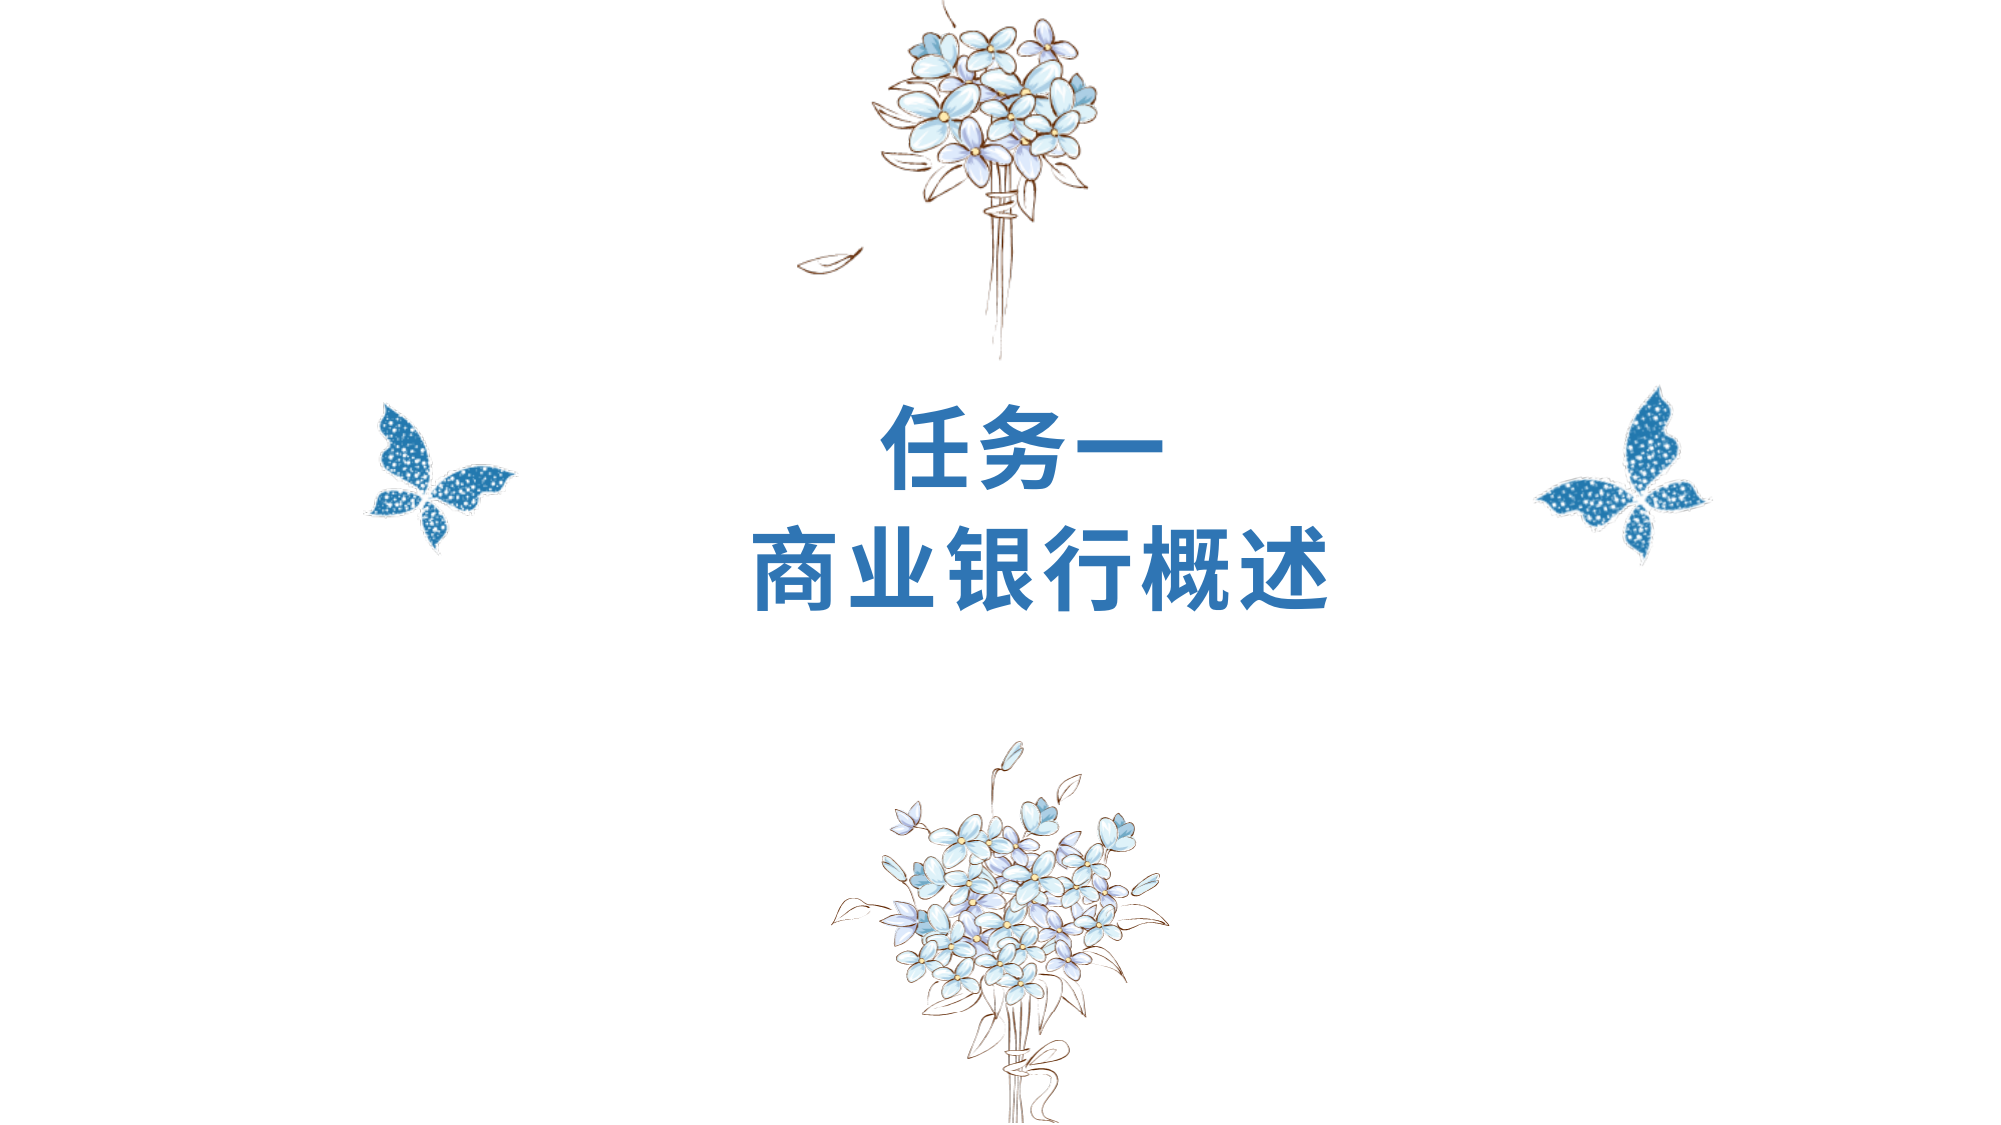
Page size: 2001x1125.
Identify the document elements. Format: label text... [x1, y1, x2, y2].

title 任务一 商业银行概述 [515, 373, 1564, 630]
picture [363, 402, 515, 556]
picture [797, 0, 1099, 362]
picture [1564, 380, 1724, 586]
picture [831, 741, 1170, 1123]
